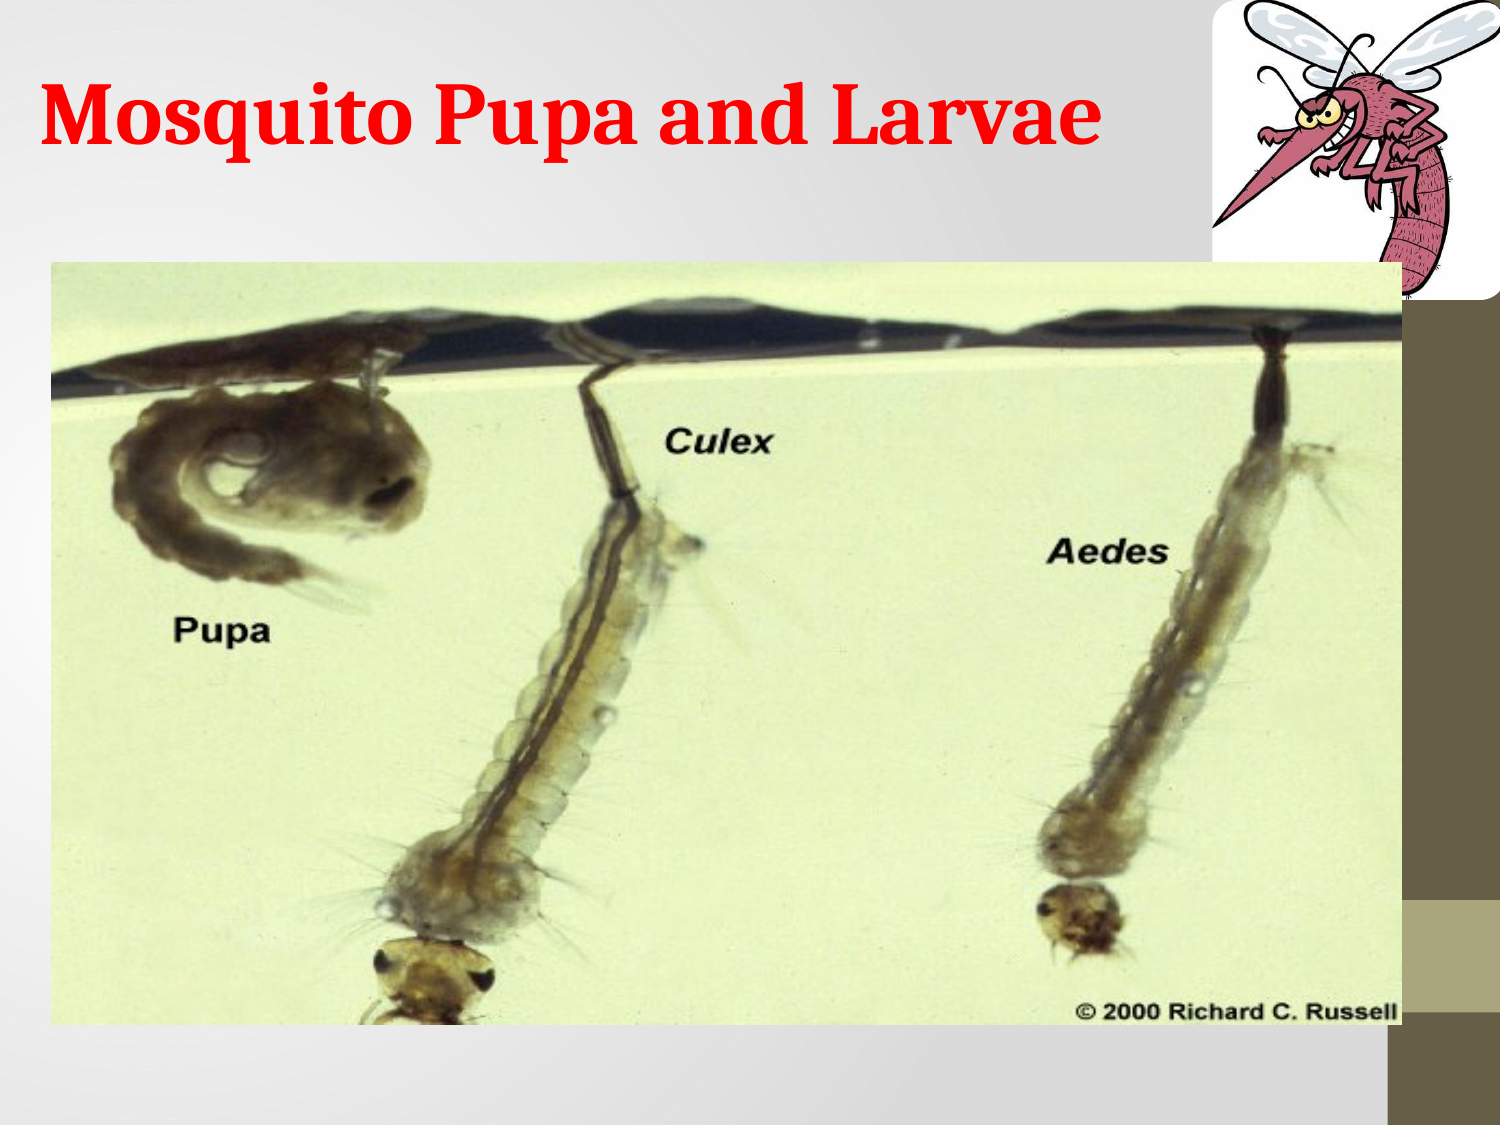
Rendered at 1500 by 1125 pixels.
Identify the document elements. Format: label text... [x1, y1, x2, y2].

picture [50, 0, 1500, 1026]
title Mosquito Pupa and Larvae [24, 50, 1209, 168]
